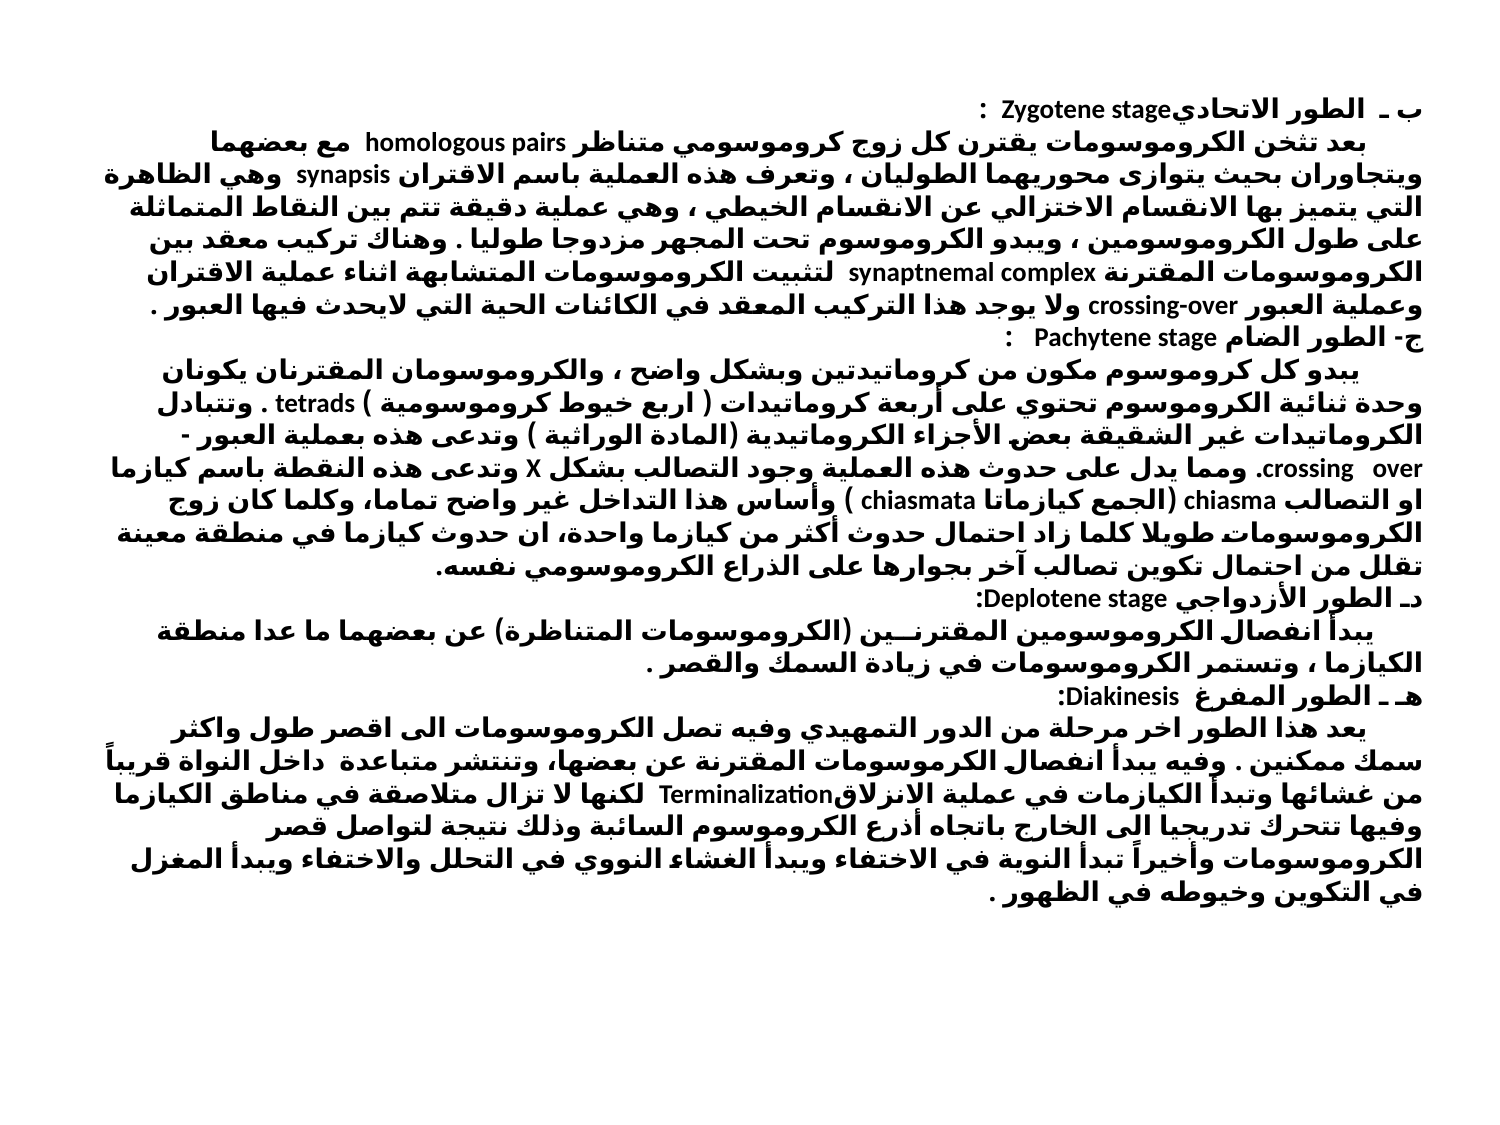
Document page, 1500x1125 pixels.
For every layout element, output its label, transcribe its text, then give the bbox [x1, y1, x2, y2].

title ب ـ الطور الاتحاديZygotene stage : بعد تثخن الكروموسومات يقترن كل زوج كروموسومي متناظر homologous pairs مع بعضهما ويتجاوران بحيث يتوازى محوريهما الطوليان ، وتعرف هذه العملية باسم الاقتران synapsis وهي الظاهرة التي يتميز بها الانقسام الاختزالي عن الانقسام الخيطي ، وهي عملية دقيقة تتم بين النقاط المتماثلة على طول الكروموسومين ، ويبدو الكروموسوم تحت المجهر مزدوجا طوليا . وهناك تركيب معقد بين الكروموسومات المقترنة synaptnemal complex لتثبيت الكروموسومات المتشابهة اثناء عملية الاقتران وعملية العبور crossing-over ولا يوجد هذا التركيب المعقد في الكائنات الحية التي لايحدث فيها العبور . ج- الطور الضام Pachytene stage : يبدو كل كروموسوم مكون من كروماتيدتين وبشكل واضح ، والكروموسومان المقترنان يكونان وحدة ثنائية الكروموسوم تحتوي على أربعة كروماتيدات ( اربع خيوط كروموسومية ) tetrads . وتتبادل الكروماتيدات غير الشقيقة بعض الأجزاء الكروماتيدية (المادة الوراثية ) وتدعى هذه بعملية العبور -crossing over. ومما يدل على حدوث هذه العملية وجود التصالب بشكل X وتدعى هذه النقطة باسم كيازما او التصالب chiasma (الجمع كيازماتا chiasmata ) وأساس هذا التداخل غير واضح تماما، وكلما كان زوج الكروموسومات طويلا كلما زاد احتمال حدوث أكثر من كيازما واحدة، ان حدوث كيازما في منطقة معينة تقلل من احتمال تكوين تصالب آخر بجوارها على الذراع الكروموسومي نفسه. دـ الطور الأزدواجي Deplotene stage: يبدأ انفصال الكروموسومين المقترنــين (الكروموسومات المتناظرة) عن بعضهما ما عدا منطقة الكيازما ، وتستمر الكروموسومات في زيادة السمك والقصر . هـ ـ الطور المفرغ Diakinesis: يعد هذا الطور اخر مرحلة من الدور التمهيدي وفيه تصل الكروموسومات الى اقصر طول واكثر سمك ممكنين . وفيه يبدأ انفصال الكرموسومات المقترنة عن بعضها، وتنتشر متباعدة داخل النواة قريباً من غشائها وتبدأ الكيازمات في عملية الانزلاقTerminalization لكنها لا تزال متلاصقة في مناطق الكيازما وفيها تتحرك تدريجيا الى الخارج باتجاه أذرع الكروموسوم السائبة وذلك نتيجة لتواصل قصر الكروموسومات وأخيراً تبدأ النوية في الاختفاء ويبدأ الغشاء النووي في التحلل والاختفاء ويبدأ المغزل في التكوين وخيوطه في الظهور . [88, 78, 1439, 953]
